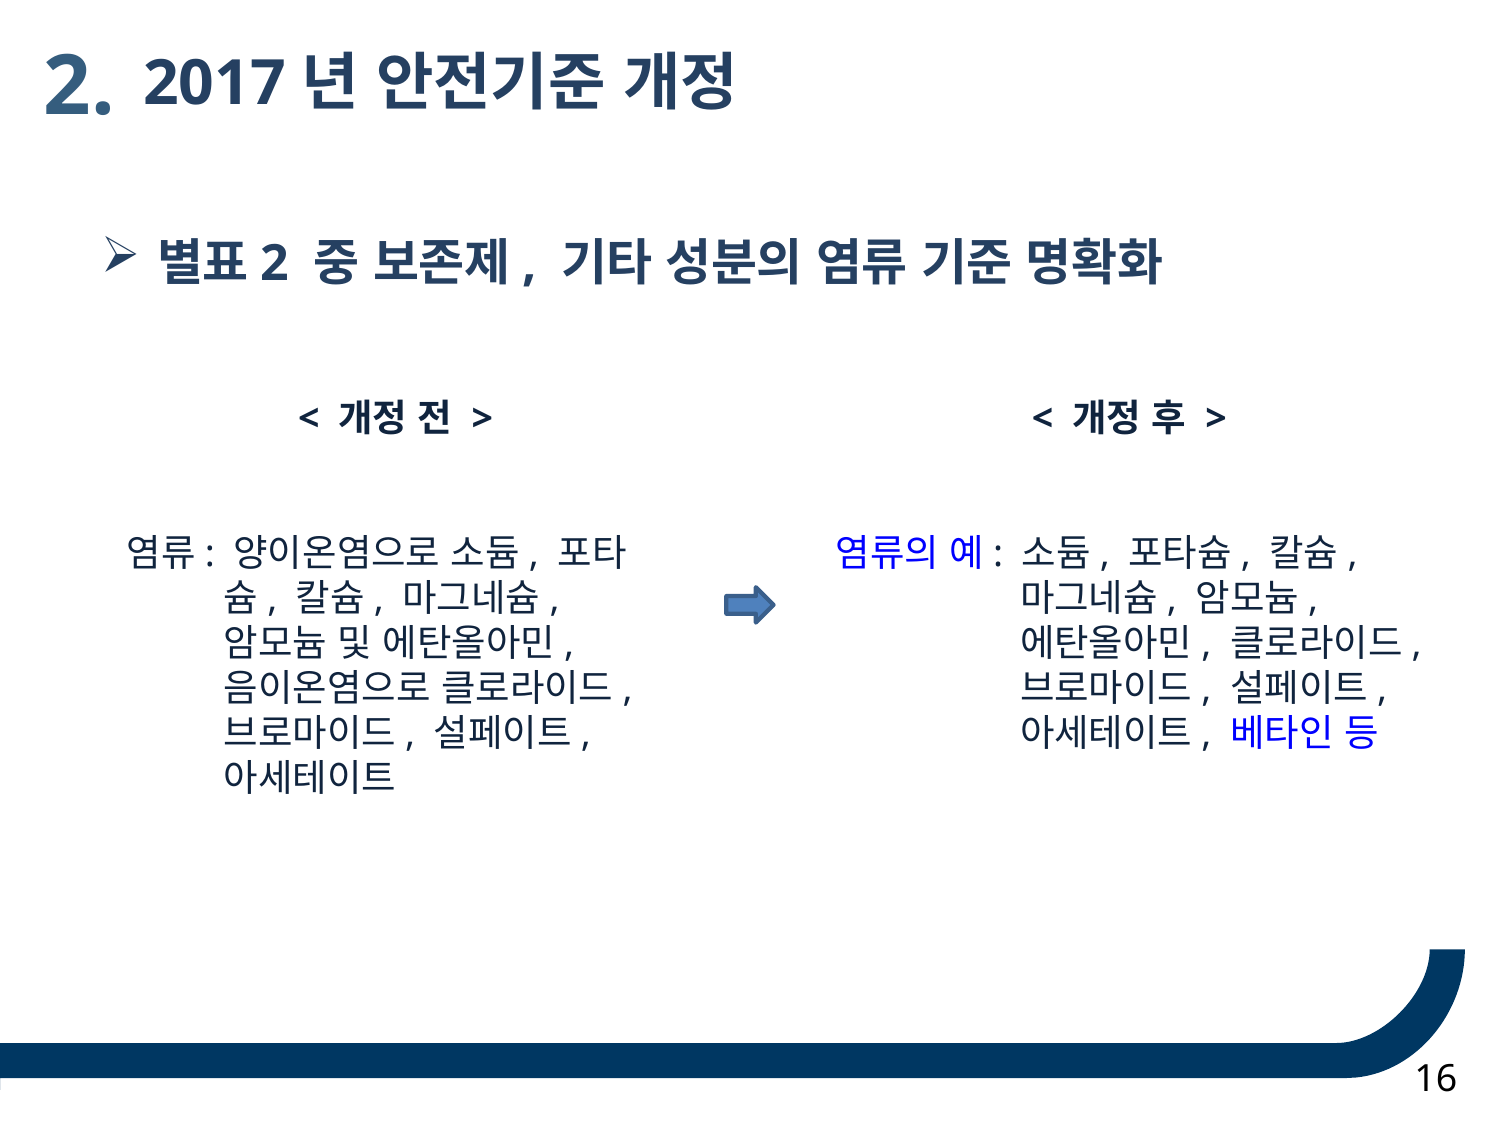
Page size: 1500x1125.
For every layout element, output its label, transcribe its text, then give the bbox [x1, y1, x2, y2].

text_box [724, 585, 776, 625]
text_box < 개정 후 > 염류의 예: 소듐, 포타슘, 칼슘, 마그네슘, 암모늄, 에탄올아민, 클로라이드, 브로마이드, 설페이트, 아세테이트, 베타인 등 [820, 386, 1438, 762]
text_box 2. [7, 23, 172, 139]
text_box 별표2 중 보존제, 기타 성분의 염류 기준 명확화 [85, 192, 1448, 271]
text_box < 개정 전 > 염류: 양이온염으로 소듐, 포타슘, 칼슘, 마그네슘, 암모늄 및 에탄올아민, 음이온염으로 클로라이드, 브로마이드, 설페이트, 아세테이트 [112, 386, 680, 807]
text_box [0, 0, 1500, 75]
text_box 16 [1399, 1046, 1477, 1107]
text_box 2017년 안전기준 개정 [172, 75, 1400, 125]
